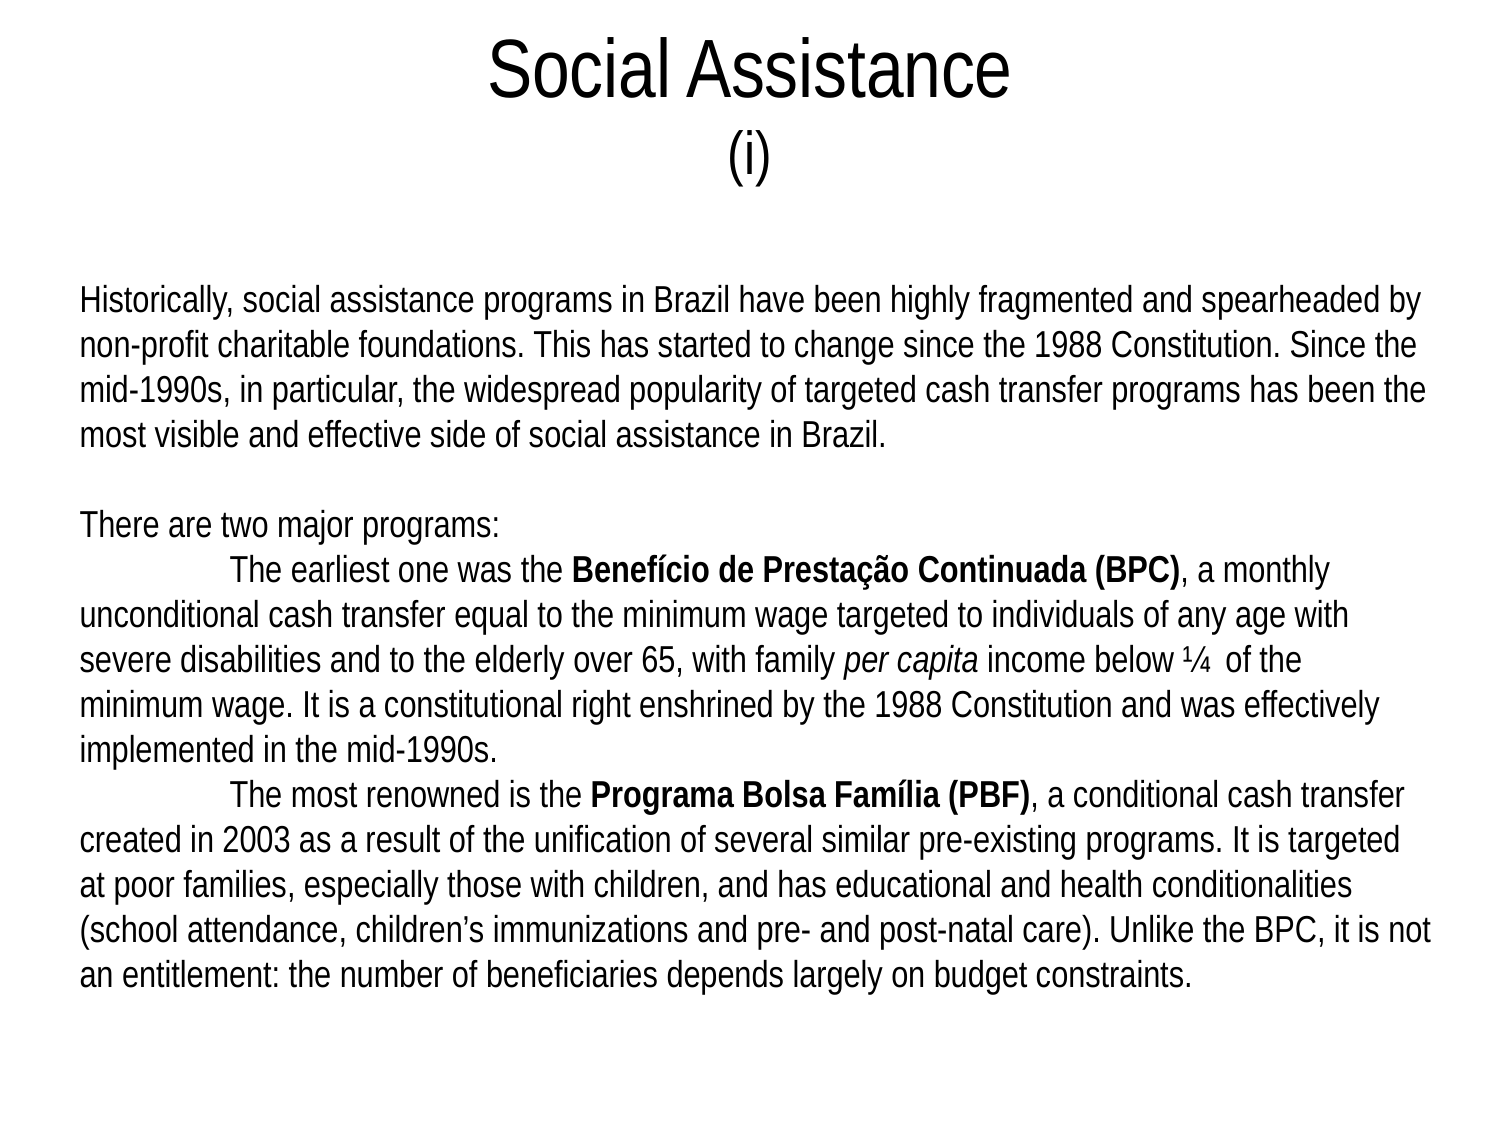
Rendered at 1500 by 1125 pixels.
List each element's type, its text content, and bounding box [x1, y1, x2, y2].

text_box Historically, social assistance programs in Brazil have been highly fragmented and spearheaded by non-profit charitable foundations. This has started to change since the 1988 Constitution. Since the mid-1990s, in particular, the widespread popularity of targeted cash transfer programs has been the most visible and effective side of social assistance in Brazil. There are two major programs: The earliest one was the Benefício de Prestação Continuada (BPC), a monthly unconditional cash transfer equal to the minimum wage targeted to individuals of any age with severe disabilities and to the elderly over 65, with family per capita income below ¼ of the minimum wage. It is a constitutional right enshrined by the 1988 Constitution and was effectively implemented in the mid-1990s. The most renowned is the Programa Bolsa Família (PBF), a conditional cash transfer created in 2003 as a result of the unification of several similar pre-existing programs. It is targeted at poor families, especially those with children, and has educational and health conditionalities (school attendance, children’s immunizations and pre- and post-natal care). Unlike the BPC, it is not an entitlement: the number of beneficiaries depends largely on budget constraints. [64, 267, 1447, 1092]
text_box Social Assistance (i) [74, 7, 1425, 195]
